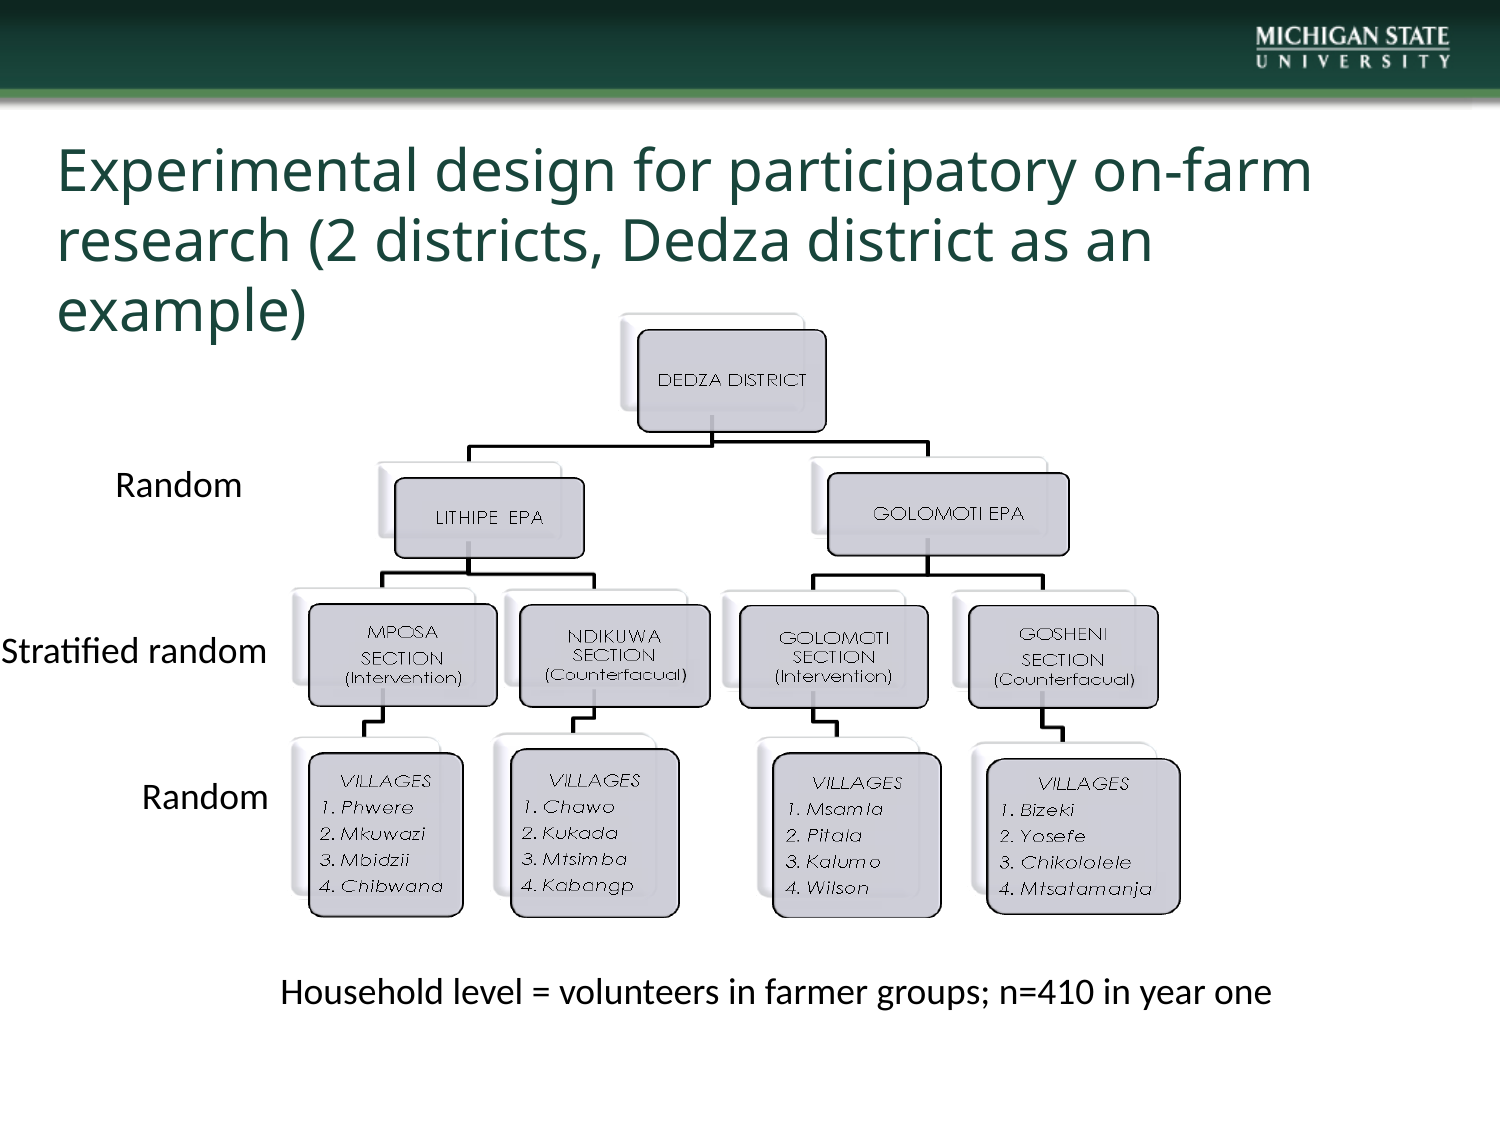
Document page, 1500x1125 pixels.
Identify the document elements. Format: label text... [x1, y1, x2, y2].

picture [284, 312, 1182, 918]
text_box Household level = volunteers in farmer groups; n=410 in year one [265, 959, 1289, 1020]
picture [0, 0, 1500, 110]
title Experimental design for participatory on-farm research (2 districts, Dedza district as an example) [41, 126, 1392, 205]
text_box Stratified random [0, 619, 279, 679]
text_box Random [100, 452, 258, 512]
text_box Random [127, 764, 279, 825]
